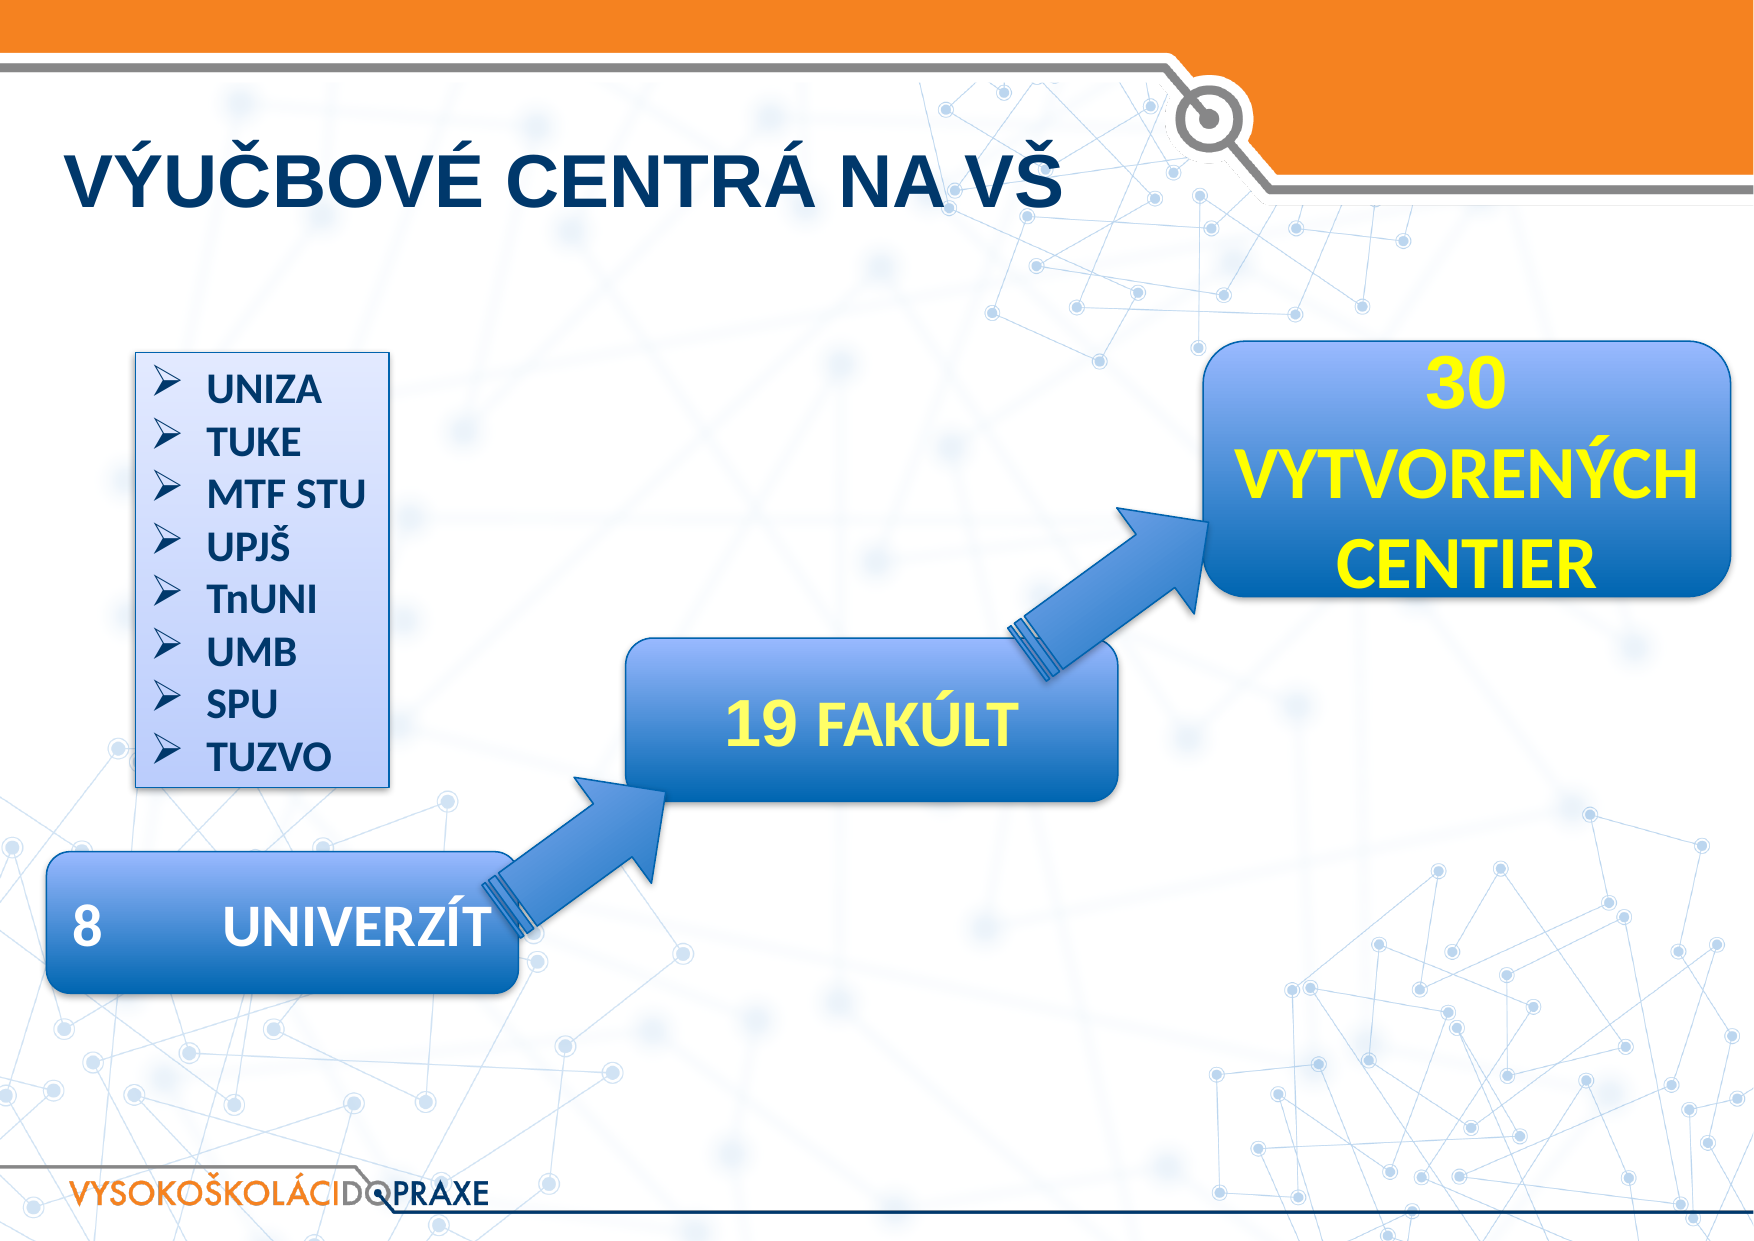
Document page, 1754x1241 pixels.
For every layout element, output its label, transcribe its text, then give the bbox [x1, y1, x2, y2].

text_box [481, 776, 667, 939]
text_box 8 UNIVERZÍT [45, 850, 520, 995]
text_box [1007, 507, 1210, 682]
picture [0, 0, 1754, 1241]
text_box UNIZA TUKE MTF STU UPJŠ TnUNI UMB SPU TUZVO [135, 352, 390, 788]
title Výučbové centrá na VŠ [46, 97, 1204, 257]
text_box 30 VYTVORENÝCH CENTIER [1202, 340, 1732, 598]
text_box 19 FAKÚLT [624, 637, 1119, 803]
